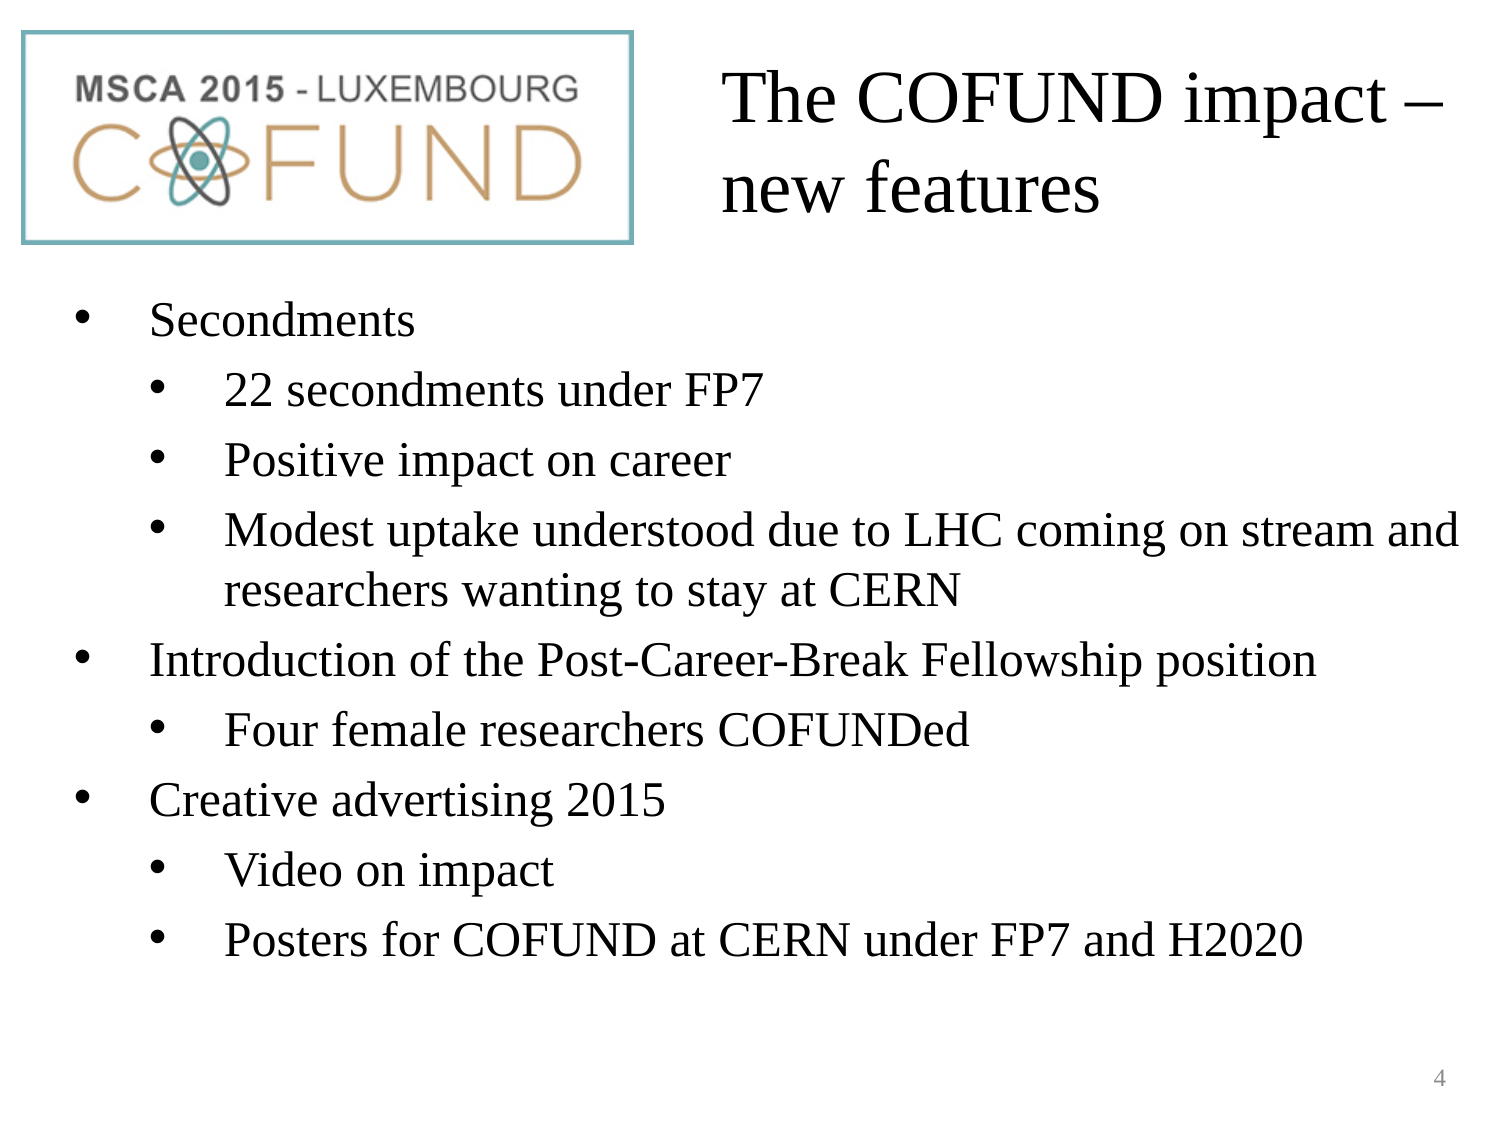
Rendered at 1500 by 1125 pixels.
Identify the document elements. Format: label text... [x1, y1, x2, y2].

picture [20, 30, 634, 246]
subtitle Secondments 22 secondments under FP7 Positive impact on career Modest uptake understood due to LHC coming on stream and researchers wanting to stay at CERN Introduction of the Post-Career-Break Fellowship position Four female researchers COFUNDed Creative advertising 2015 Video on impact Posters for COFUND at CERN under FP7 and H2020 [58, 278, 1483, 1000]
footer 4 [986, 1046, 1462, 1107]
text_box The COFUND impact – new features [706, 30, 1486, 245]
